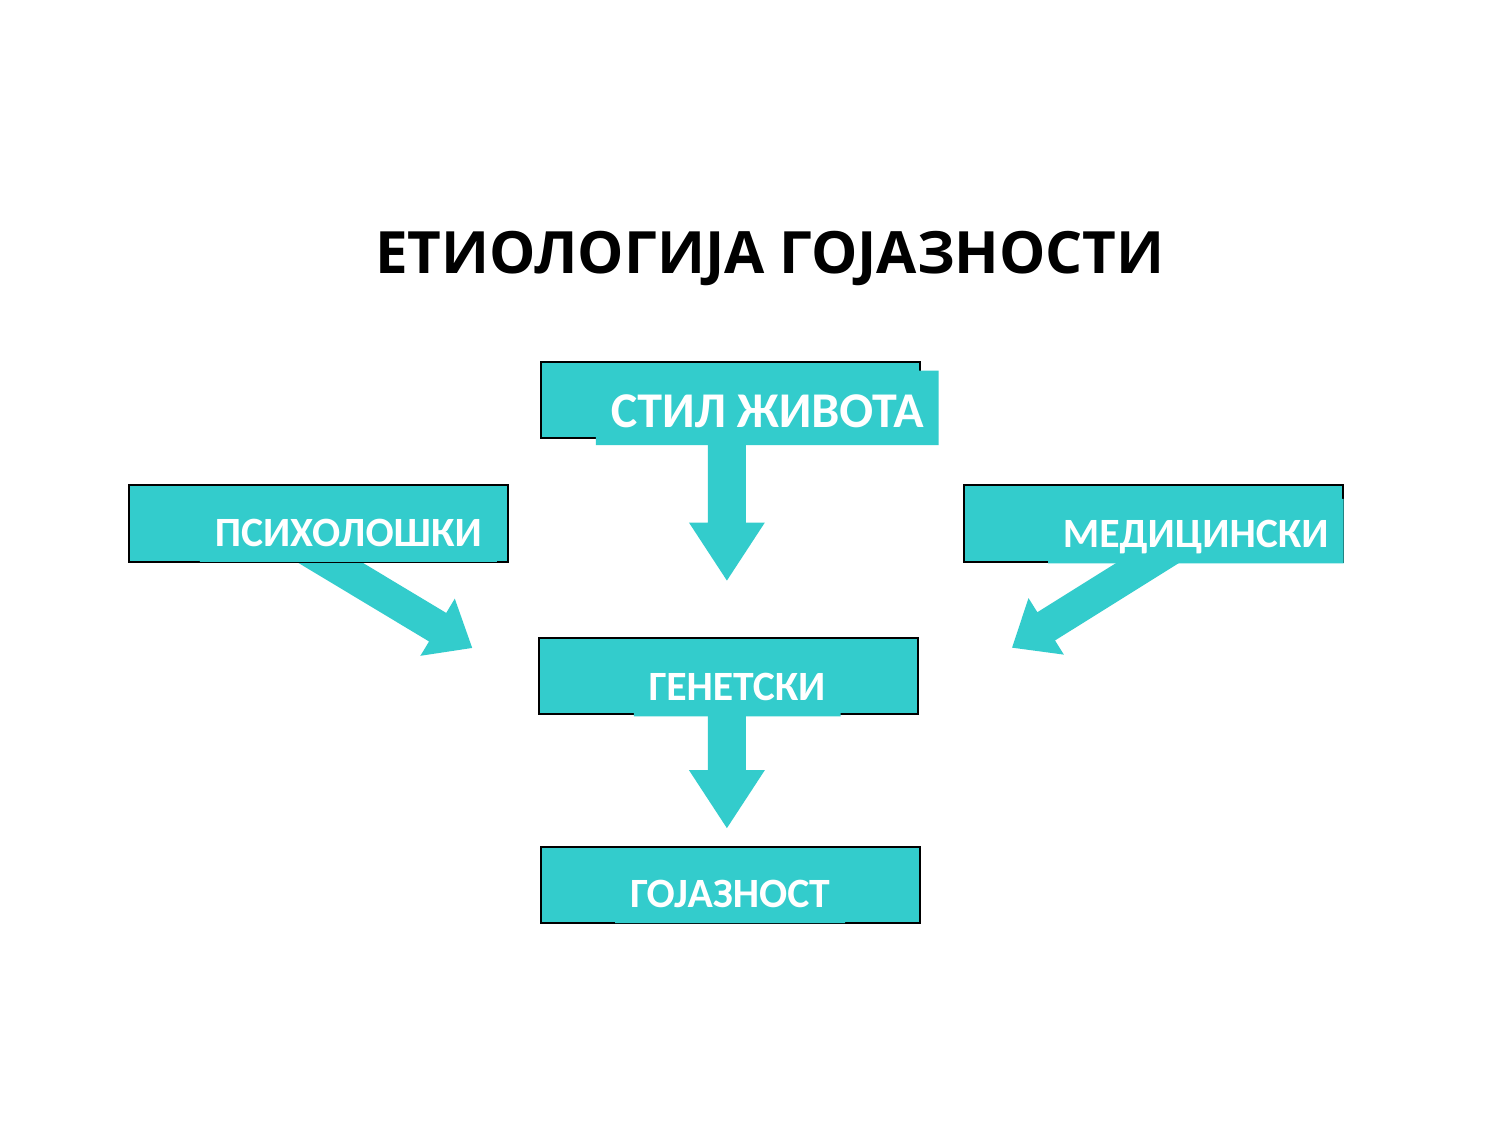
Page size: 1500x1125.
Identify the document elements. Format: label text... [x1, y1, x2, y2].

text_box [123, 361, 1361, 1026]
text_box ЕТИОЛОГИЈА ГОЈАЗНОСТИ [360, 208, 1223, 293]
